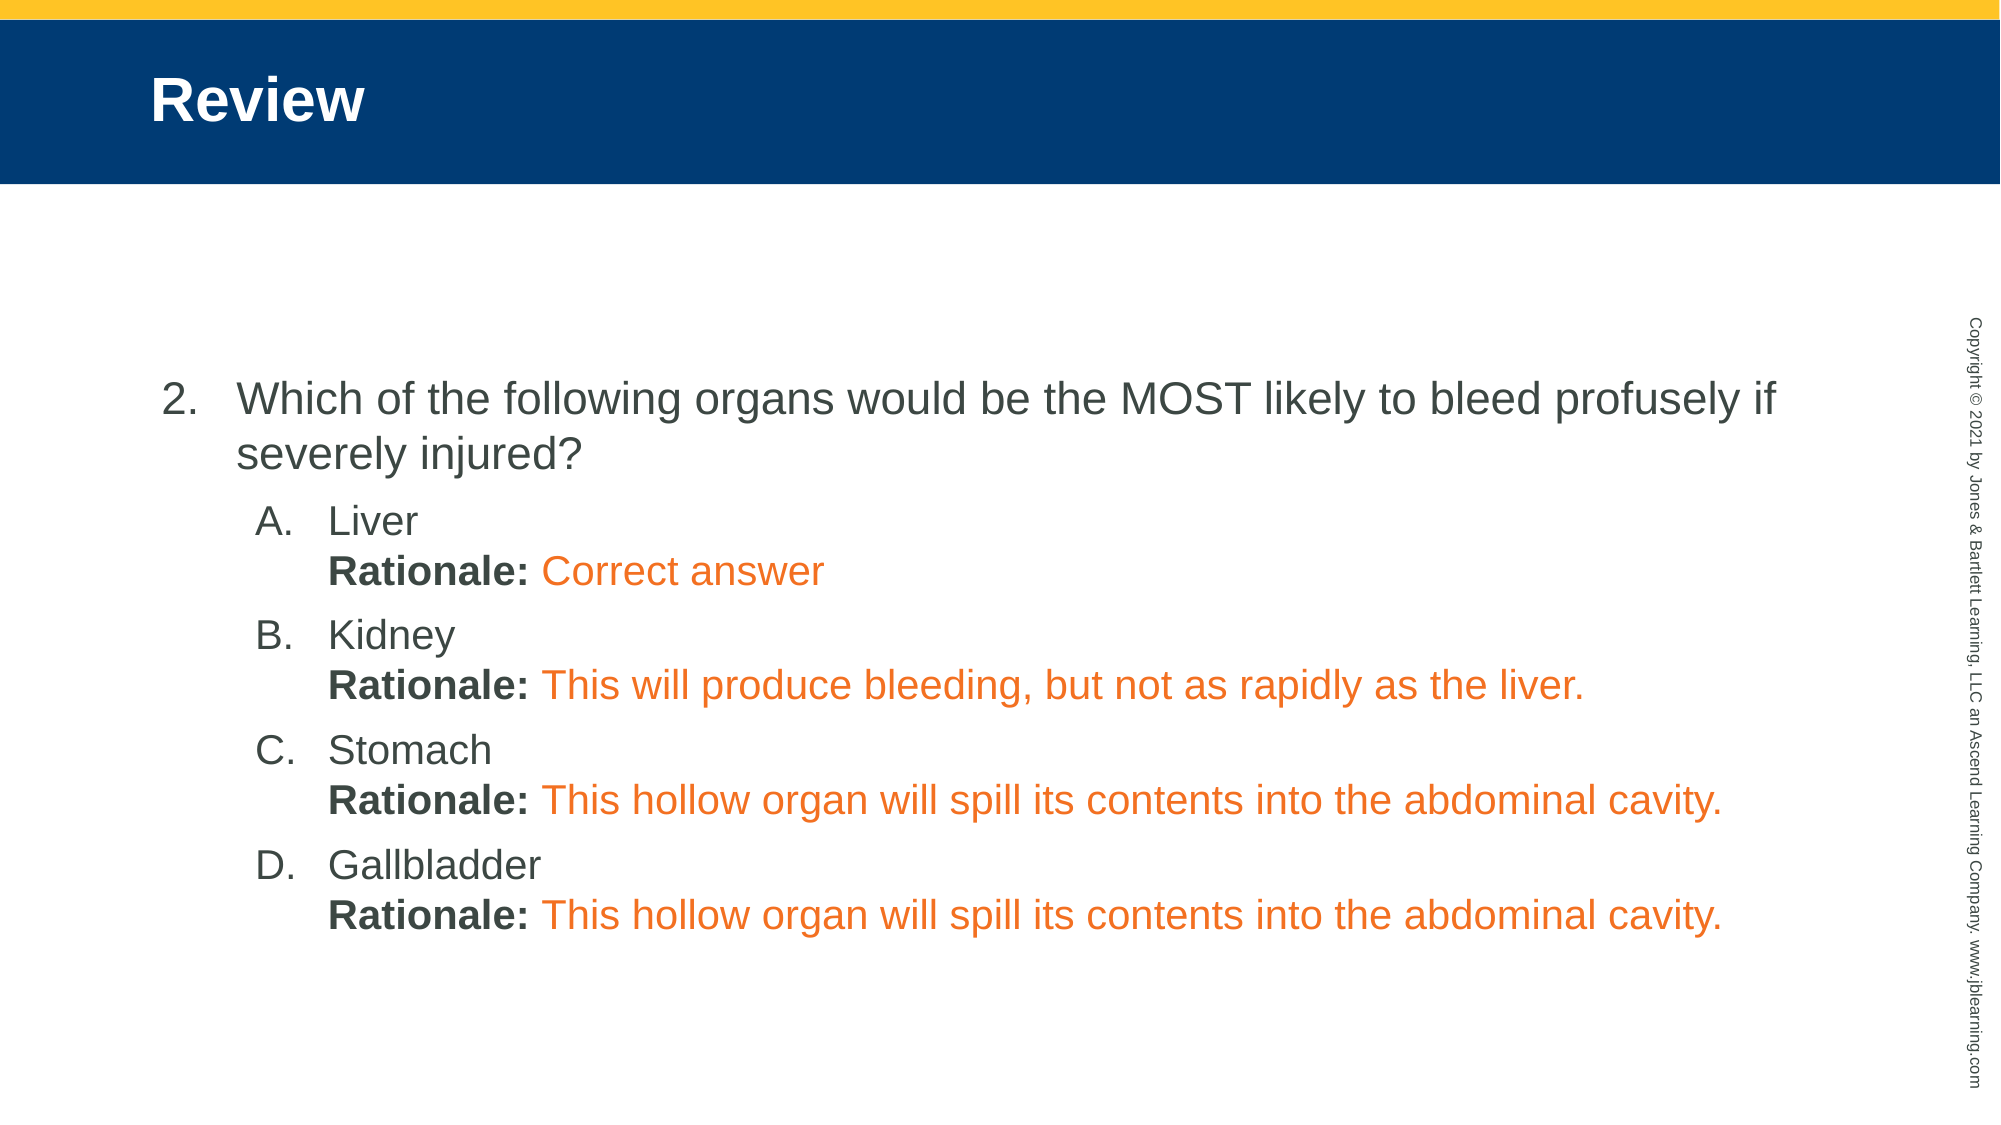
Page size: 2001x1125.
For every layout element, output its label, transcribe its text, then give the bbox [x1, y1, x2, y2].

title Review [0, 19, 2000, 185]
list Which of the following organs would be the MOST likely to bleed profusely if severely injured? Liver Rationale: Correct answer Kidney Rationale: This will produce bleeding, but not as rapidly as the liver. Stomach Rationale: This hollow organ will spill its contents into the abdominal cavity. Gallbladder Rationale: This hollow organ will spill its contents into the abdominal cavity. [146, 361, 1859, 1016]
